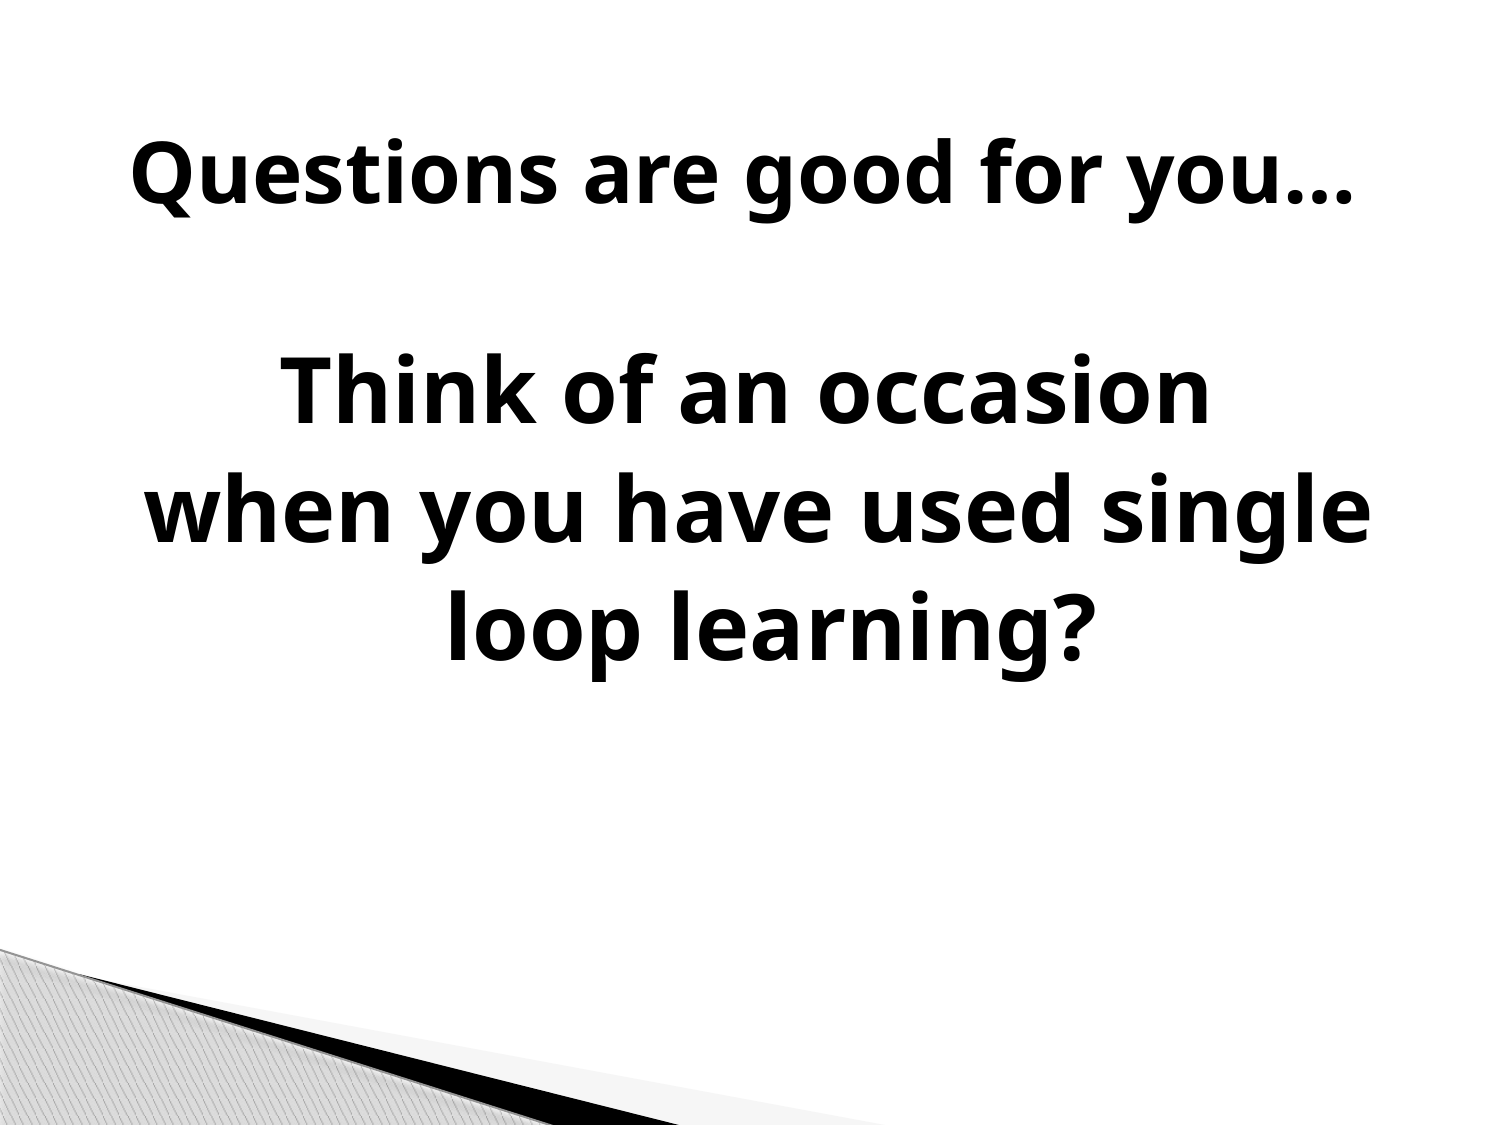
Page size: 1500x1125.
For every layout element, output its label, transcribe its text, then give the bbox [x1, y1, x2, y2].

title Questions are good for you… [46, 49, 1454, 290]
list Think of an occasion when you have used single loop learning? [0, 324, 1500, 1000]
